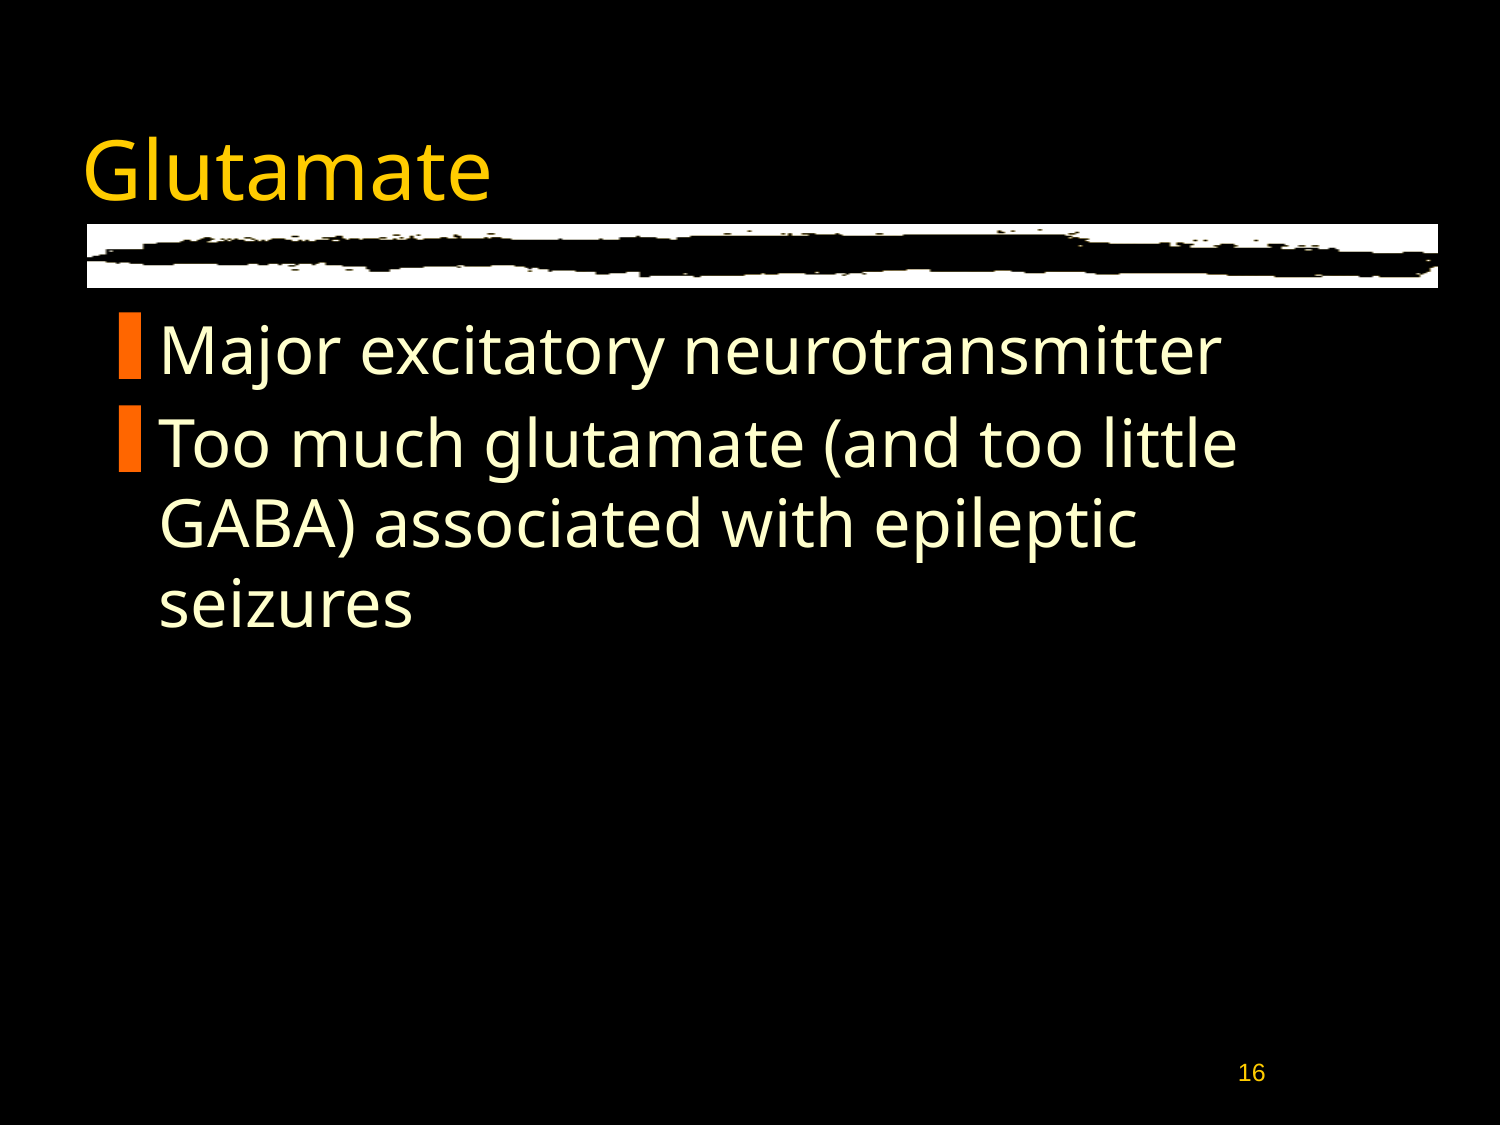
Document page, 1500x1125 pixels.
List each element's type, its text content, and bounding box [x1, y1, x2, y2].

title Glutamate [66, 37, 1342, 226]
list Major excitatory neurotransmitter Too much glutamate (and too little GABA) associated with epileptic seizures [87, 299, 1426, 1051]
